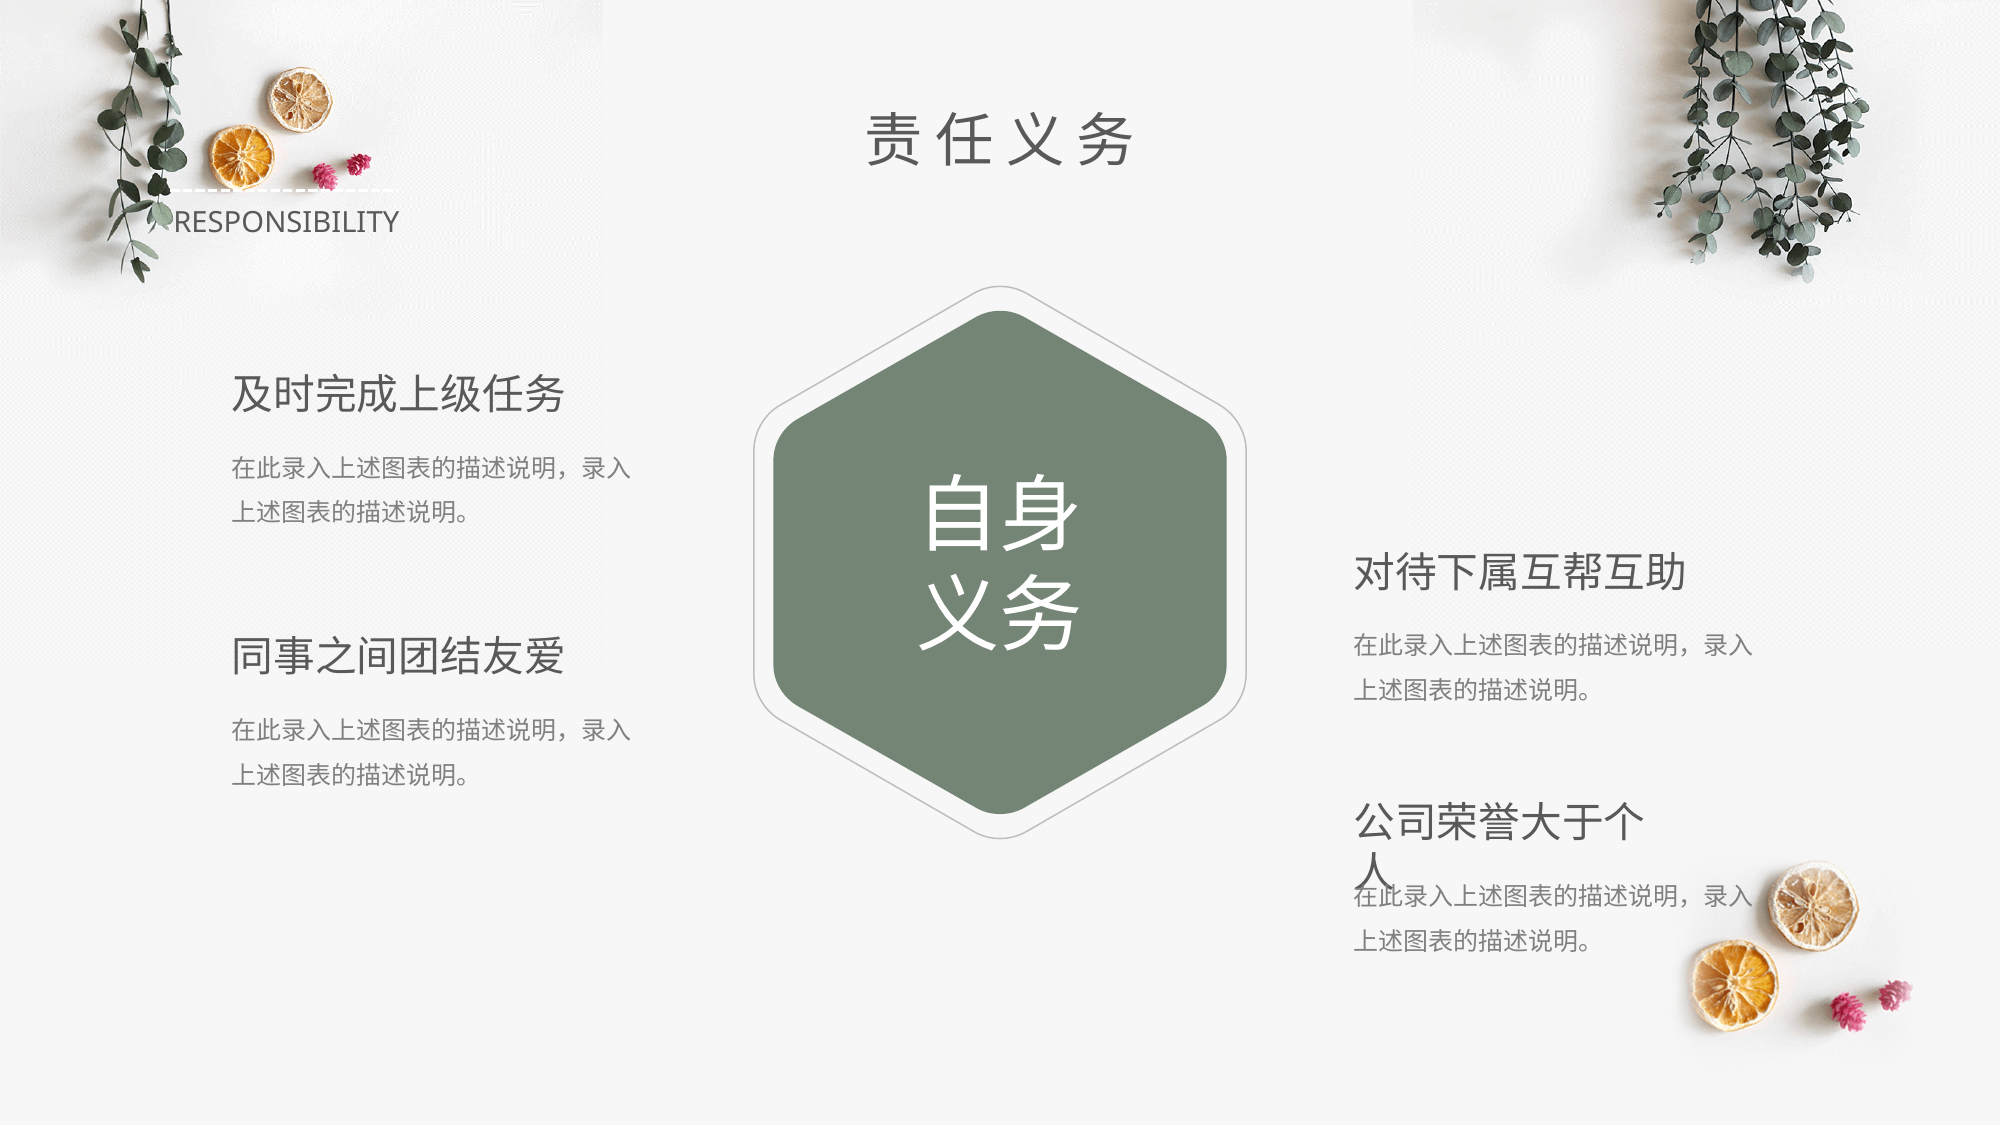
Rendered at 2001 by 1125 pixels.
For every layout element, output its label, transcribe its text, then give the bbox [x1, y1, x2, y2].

text_box 及时完成上级任务 [216, 360, 583, 425]
text_box 对待下属互帮互助 [1338, 537, 1816, 603]
text_box 同事之间团结友爱 [216, 622, 583, 688]
text_box 在此录入上述图表的描述说明，录入上述图表的描述说明。 [1338, 858, 1783, 964]
text_box 公司荣誉大于个人 [1338, 788, 1681, 858]
text_box 在此录入上述图表的描述说明，录入上述图表的描述说明。 [216, 429, 661, 535]
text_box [753, 286, 1247, 839]
text_box 在此录入上述图表的描述说明，录入上述图表的描述说明。 [216, 691, 661, 797]
text_box 责任义务 [837, 109, 1163, 166]
text_box RESPONSIBILITY [158, 195, 415, 246]
text_box 在此录入上述图表的描述说明，录入上述图表的描述说明。 [1338, 607, 1783, 713]
picture [0, 0, 2001, 1125]
